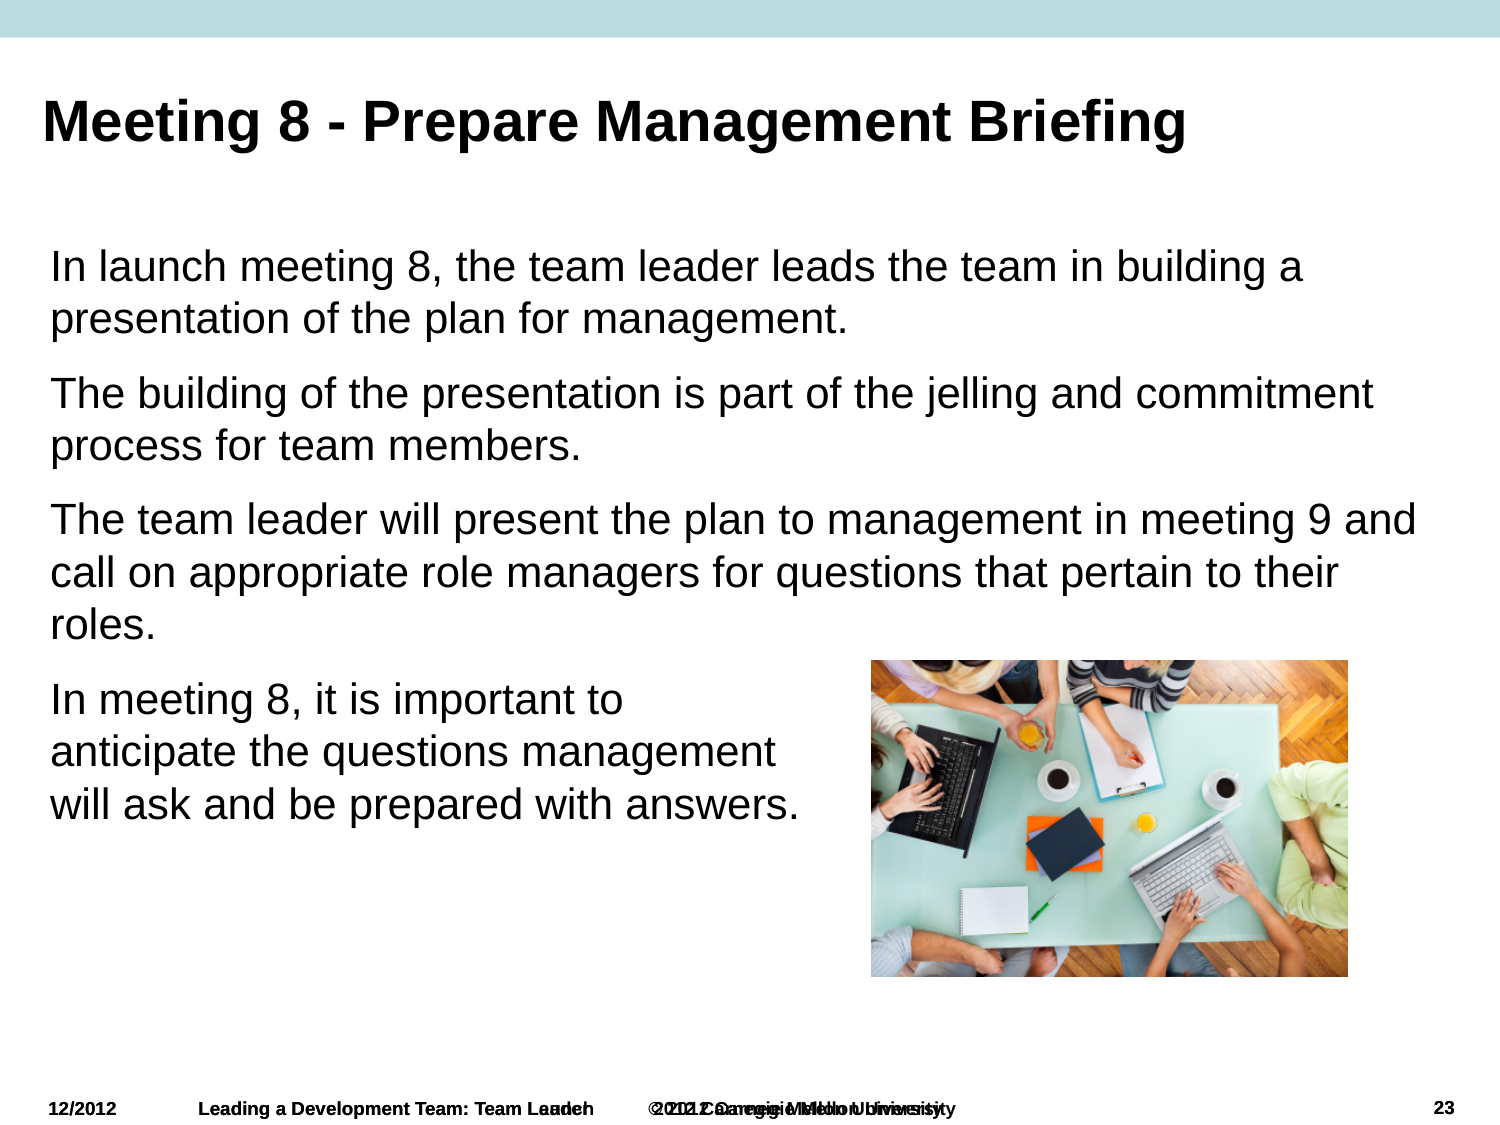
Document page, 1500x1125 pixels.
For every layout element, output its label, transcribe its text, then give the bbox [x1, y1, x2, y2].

list In launch meeting 8, the team leader leads the team in building a presentation of the plan for management. The building of the presentation is part of the jelling and commitment process for team members. The team leader will present the plan to management in meeting 9 and call on appropriate role managers for questions that pertain to their roles. In meeting 8, it is important to anticipate the questions management will ask and be prepared with answers. [50, 237, 1437, 1000]
picture [871, 660, 1348, 977]
title Meeting 8 - Prepare Management Briefing [42, 96, 1438, 153]
